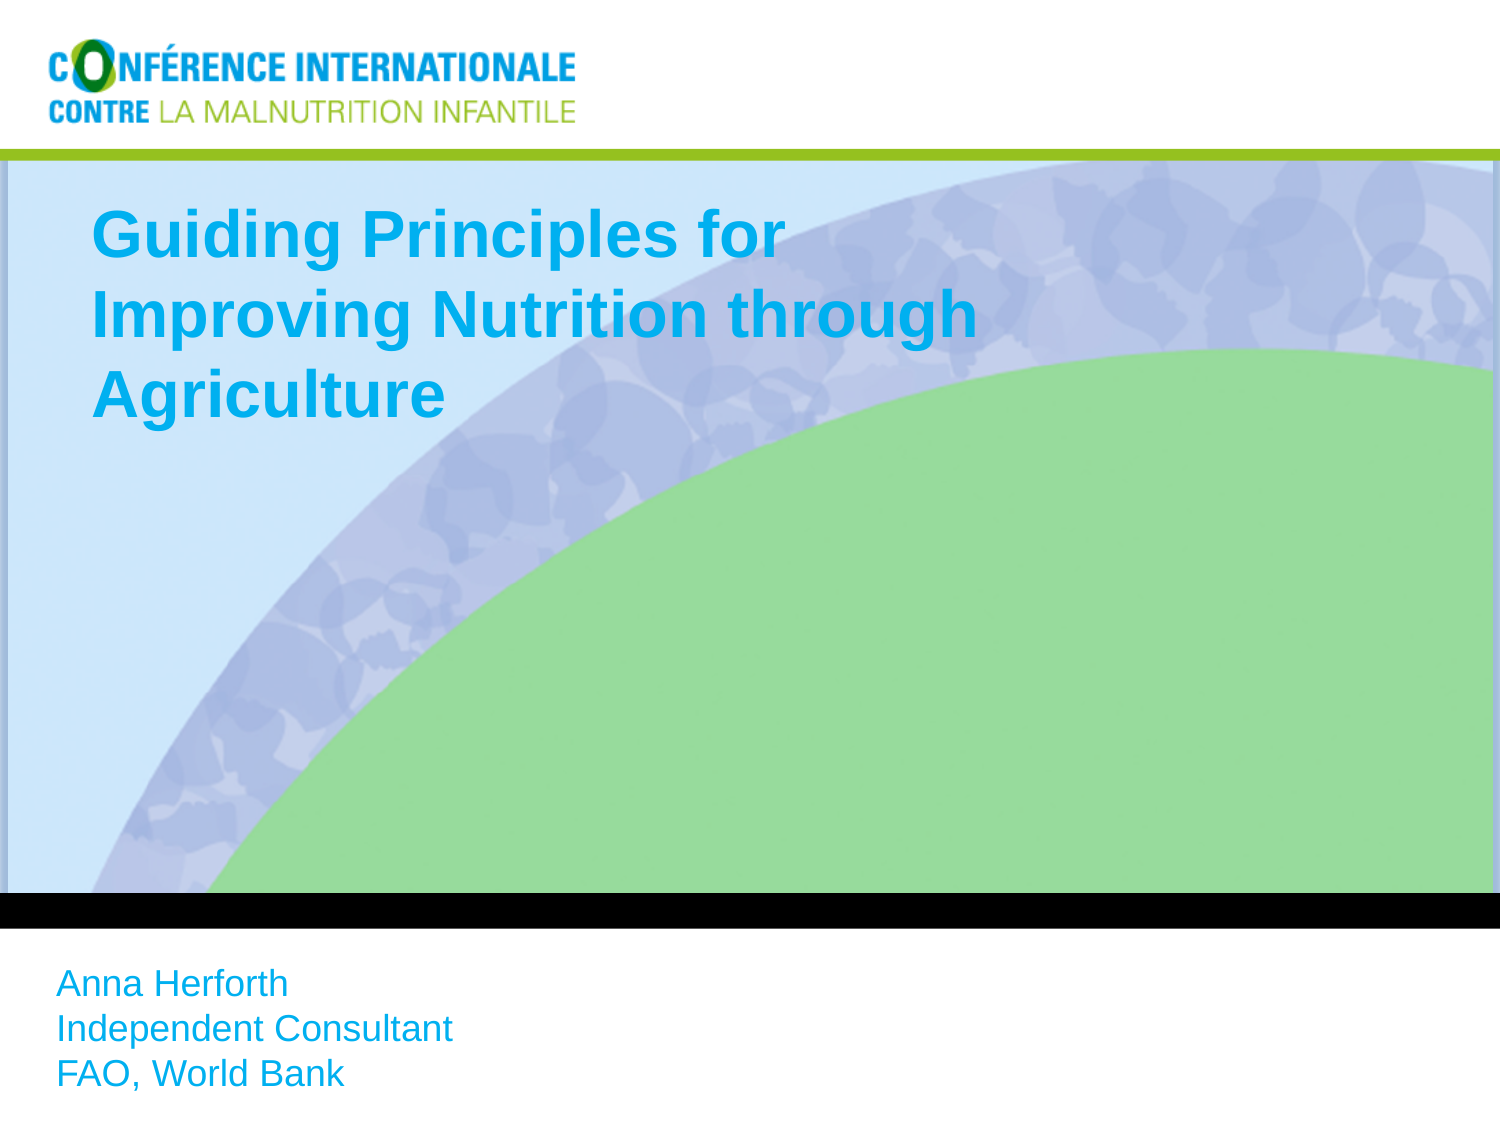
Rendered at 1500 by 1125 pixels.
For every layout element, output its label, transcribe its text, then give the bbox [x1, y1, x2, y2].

text_box Guiding Principles for Improving Nutrition through Agriculture [76, 183, 1069, 438]
text_box [0, 891, 1500, 931]
text_box [0, 147, 1500, 163]
picture [0, 37, 576, 127]
text_box Anna Herforth Independent Consultant FAO, World Bank [41, 951, 1471, 1102]
text_box [0, 163, 1500, 891]
